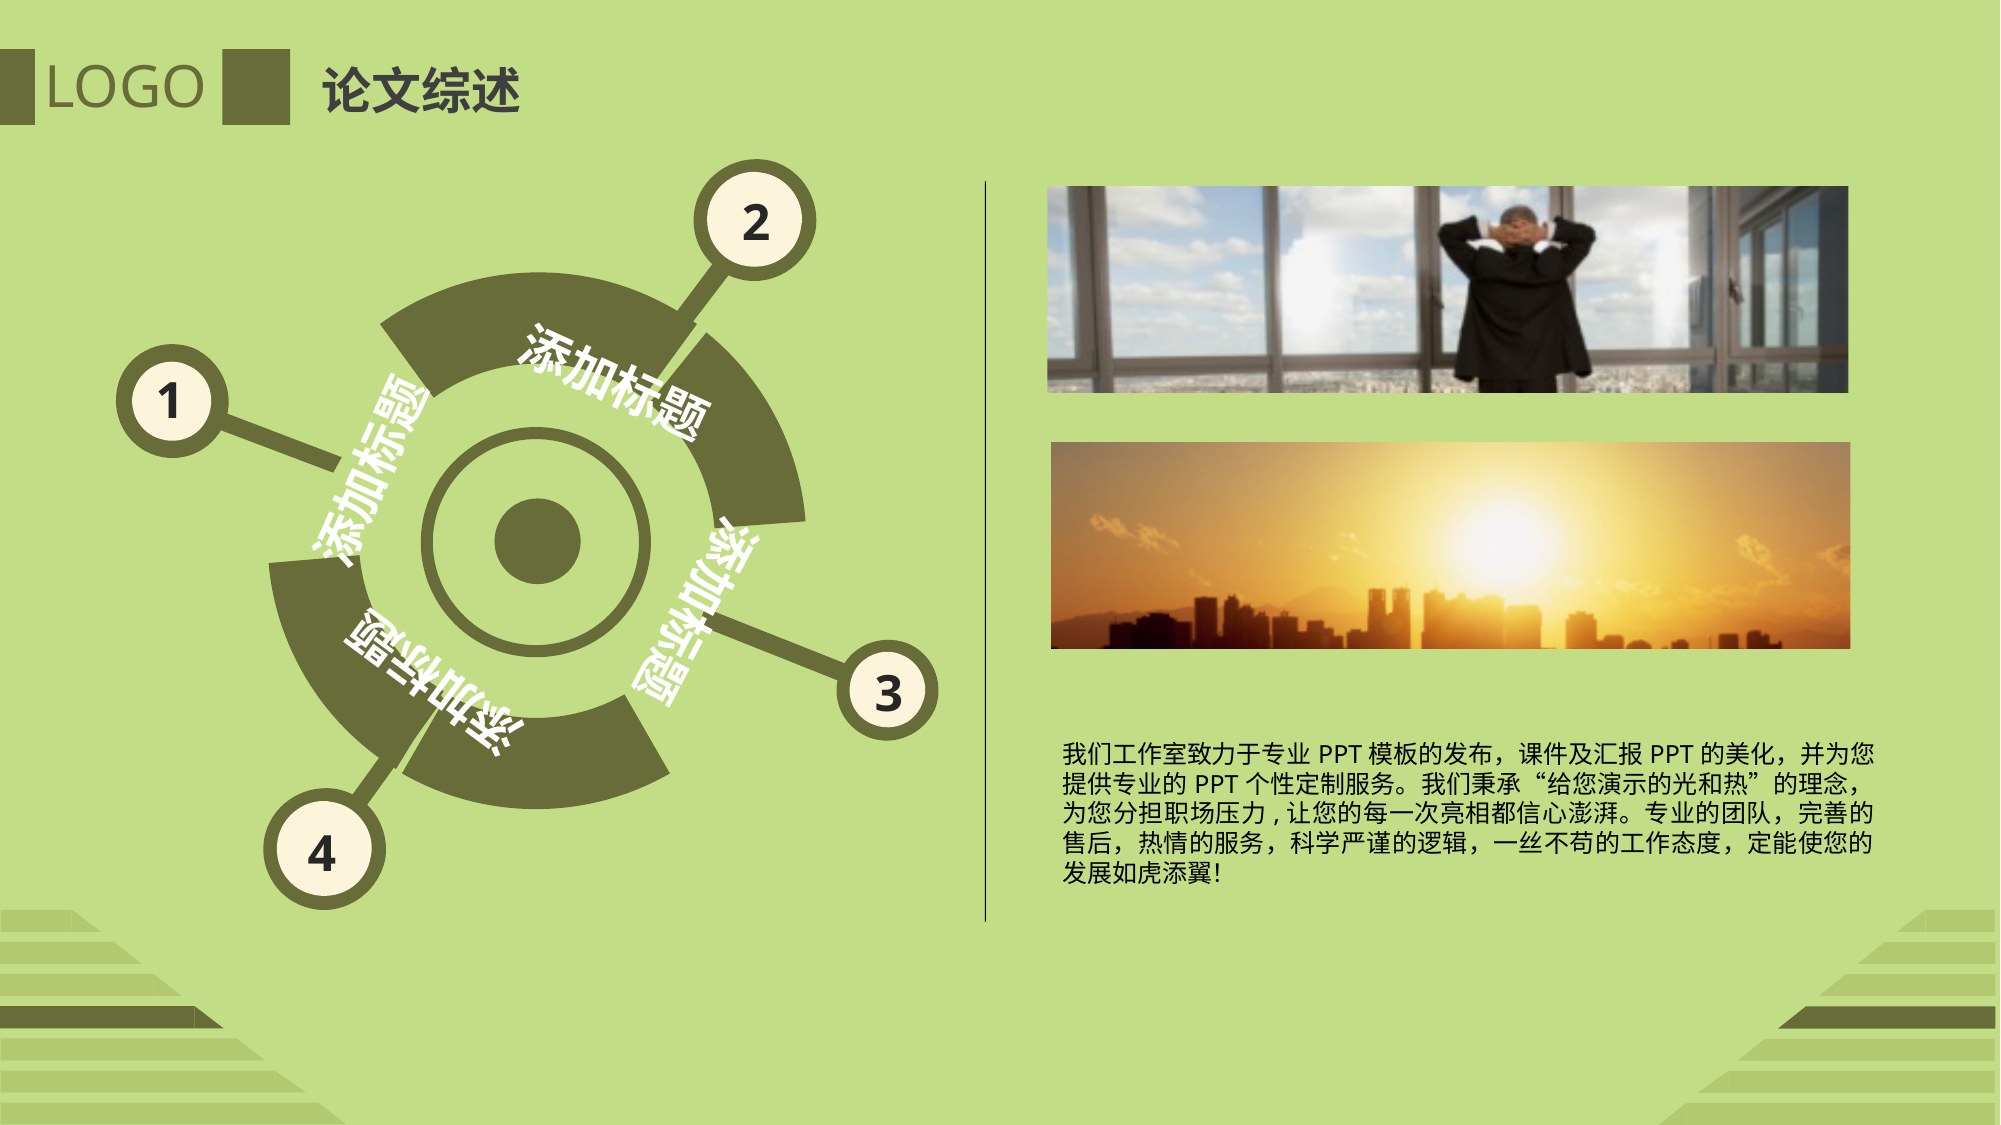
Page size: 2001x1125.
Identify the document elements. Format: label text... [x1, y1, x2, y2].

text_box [254, 681, 438, 919]
text_box [494, 498, 581, 585]
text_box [629, 150, 825, 328]
text_box [0, 0, 2000, 1125]
text_box 论文综述 [306, 51, 739, 127]
text_box 添加标题 [610, 493, 784, 731]
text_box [0, 909, 347, 1125]
picture [1047, 185, 1849, 393]
text_box LOGO [29, 41, 233, 127]
text_box [379, 272, 689, 389]
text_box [706, 589, 946, 748]
text_box [222, 49, 291, 125]
text_box [676, 336, 806, 524]
text_box [268, 561, 366, 680]
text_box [107, 335, 335, 489]
text_box 我们工作室致力于专业PPT模板的发布，课件及汇报PPT的美化，并为您提供专业的PPT个性定制服务。我们秉承“给您演示的光和热”的理念，为您分担职场压力,让您的每一次亮相都信心澎湃。专业的团队，完善的售后，热情的服务，科学严谨的逻辑，一丝不苟的工作态度，定能使您的发展如虎添翼！ [1047, 730, 1890, 896]
text_box 添加标题 [494, 300, 735, 465]
text_box [0, 49, 35, 125]
picture [1050, 442, 1851, 650]
text_box [420, 427, 651, 658]
text_box [442, 699, 670, 810]
text_box 添加标题 [288, 351, 451, 592]
text_box 添加标题 [319, 586, 549, 783]
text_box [1658, 909, 1996, 1125]
